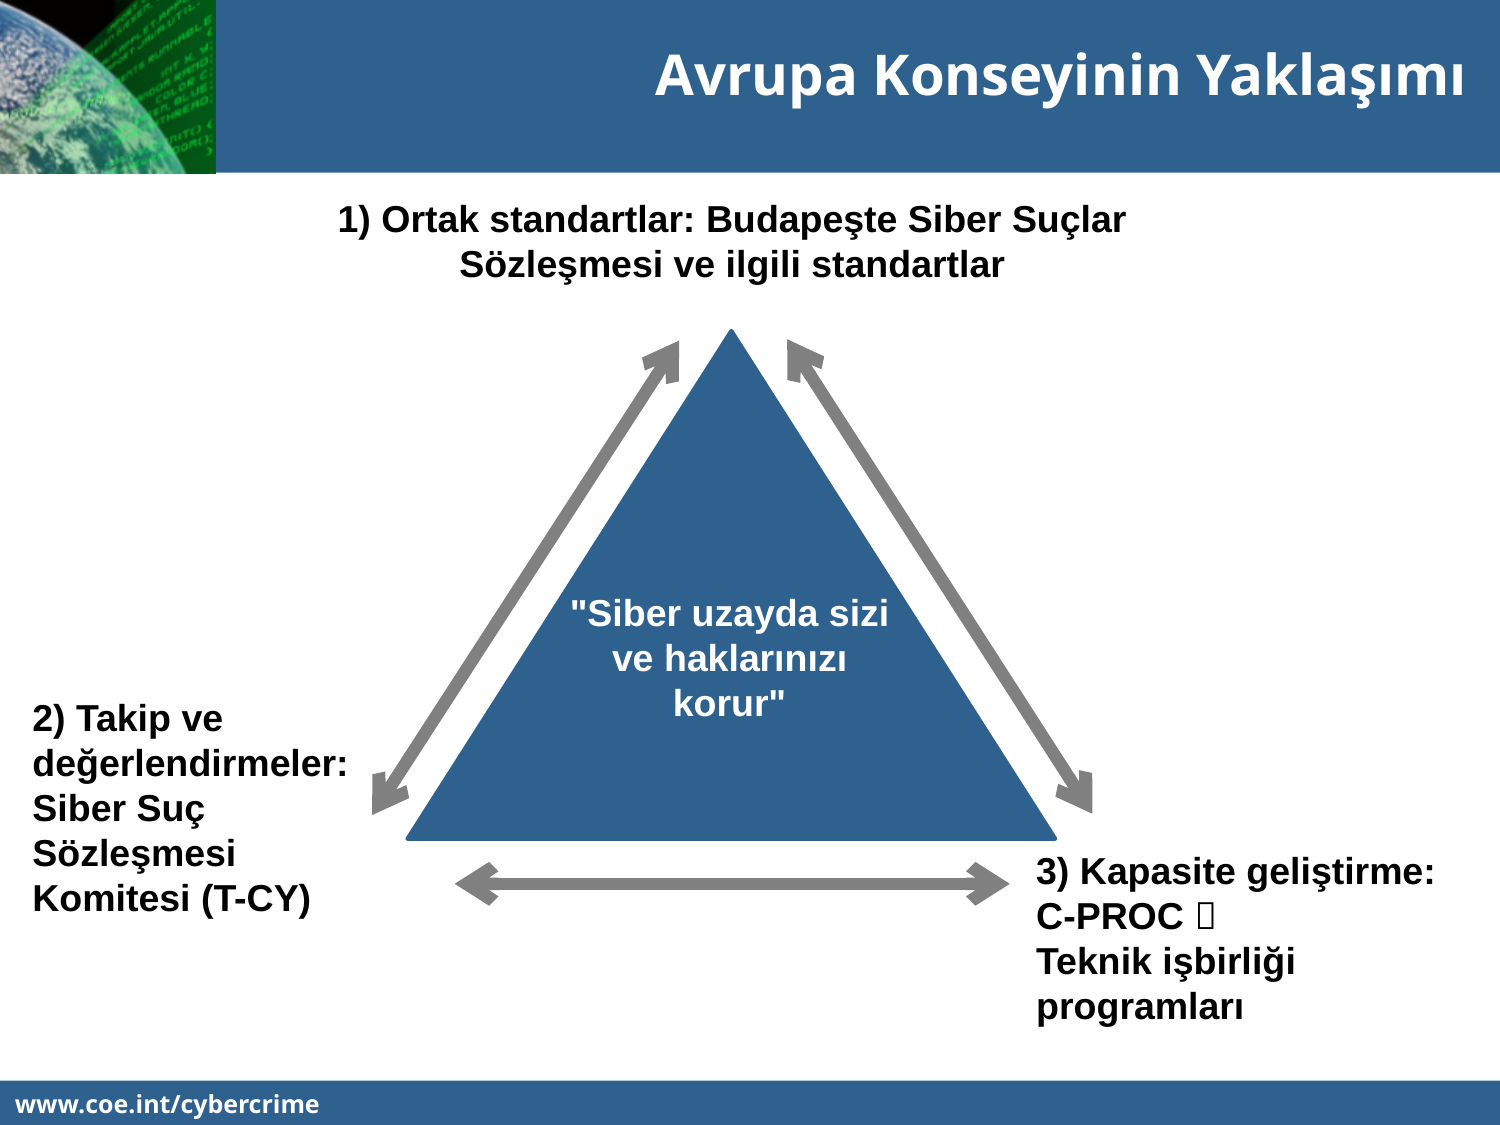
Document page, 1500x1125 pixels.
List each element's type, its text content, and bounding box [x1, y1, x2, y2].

text_box [220, 0, 1500, 175]
text_box www.coe.int/cybercrime [0, 1079, 1500, 1125]
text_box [786, 339, 1093, 815]
text_box Avrupa Konseyinin Yaklaşımı [230, 31, 1483, 114]
text_box 1) Ortak standartlar: Budapeşte Siber Suçlar Sözleşmesi ve ilgili standartlar [253, 187, 1211, 293]
text_box [405, 732, 1058, 841]
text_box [371, 340, 680, 816]
text_box "Siber uzayda sizi ve haklarınızı korur" [684, 581, 781, 732]
text_box 3) Kapasite geliştirme: C-PROC  Teknik işbirliği programları [1021, 839, 1500, 1035]
picture [0, 0, 216, 174]
text_box [684, 328, 781, 581]
text_box 2) Takip ve değerlendirmeler: Siber Suç Sözleşmesi Komitesi (T-CY) [17, 686, 396, 927]
